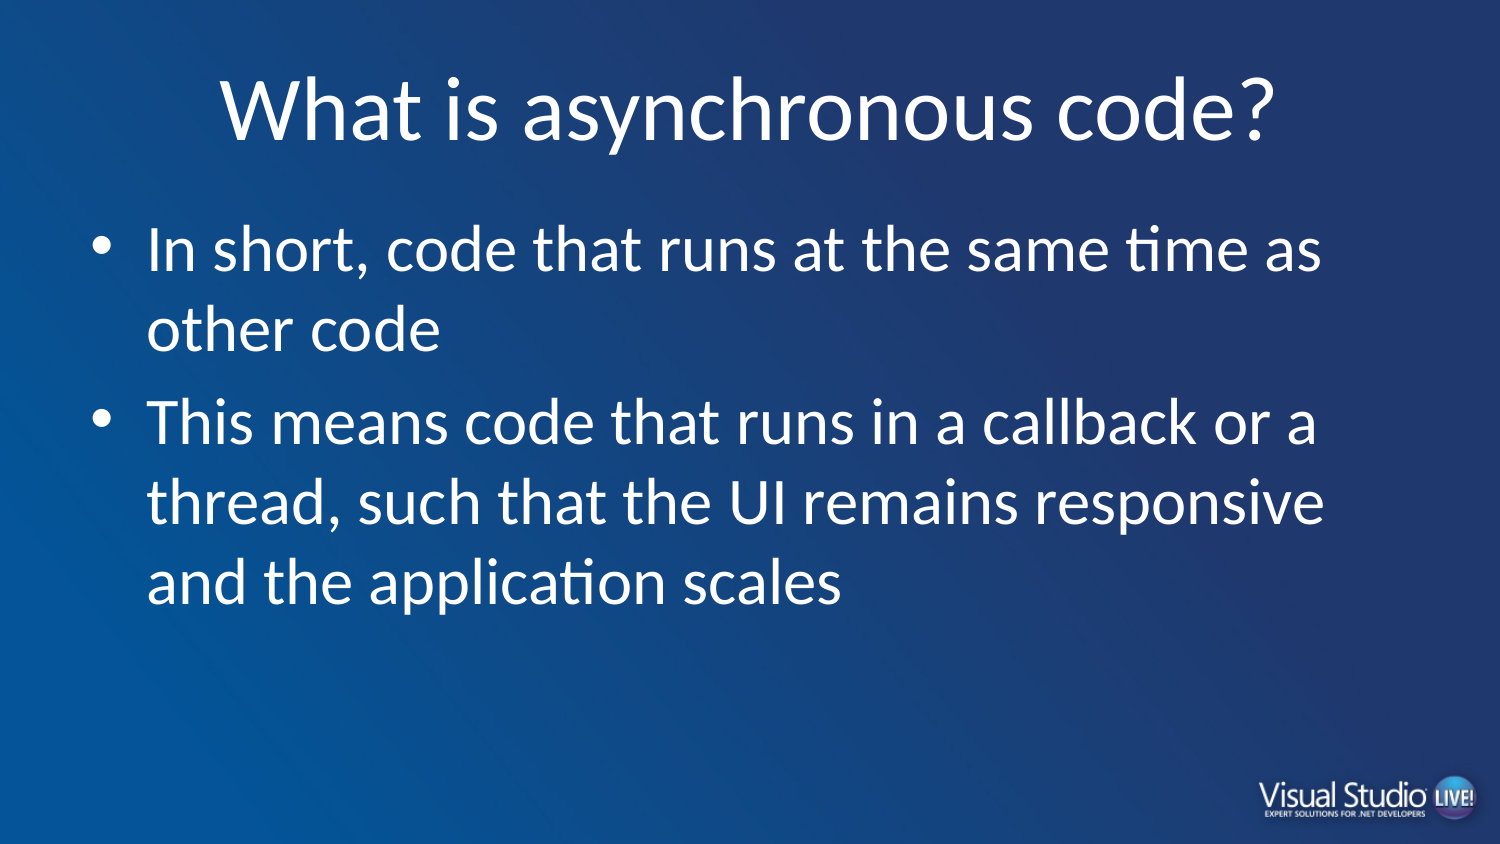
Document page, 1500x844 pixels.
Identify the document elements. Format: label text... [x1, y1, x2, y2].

picture [0, 0, 1500, 844]
title What is asynchronous code? [75, 33, 1425, 175]
list In short, code that runs at the same time as other code This means code that runs in a callback or a thread, such that the UI remains responsive and the application scales [75, 196, 1425, 754]
